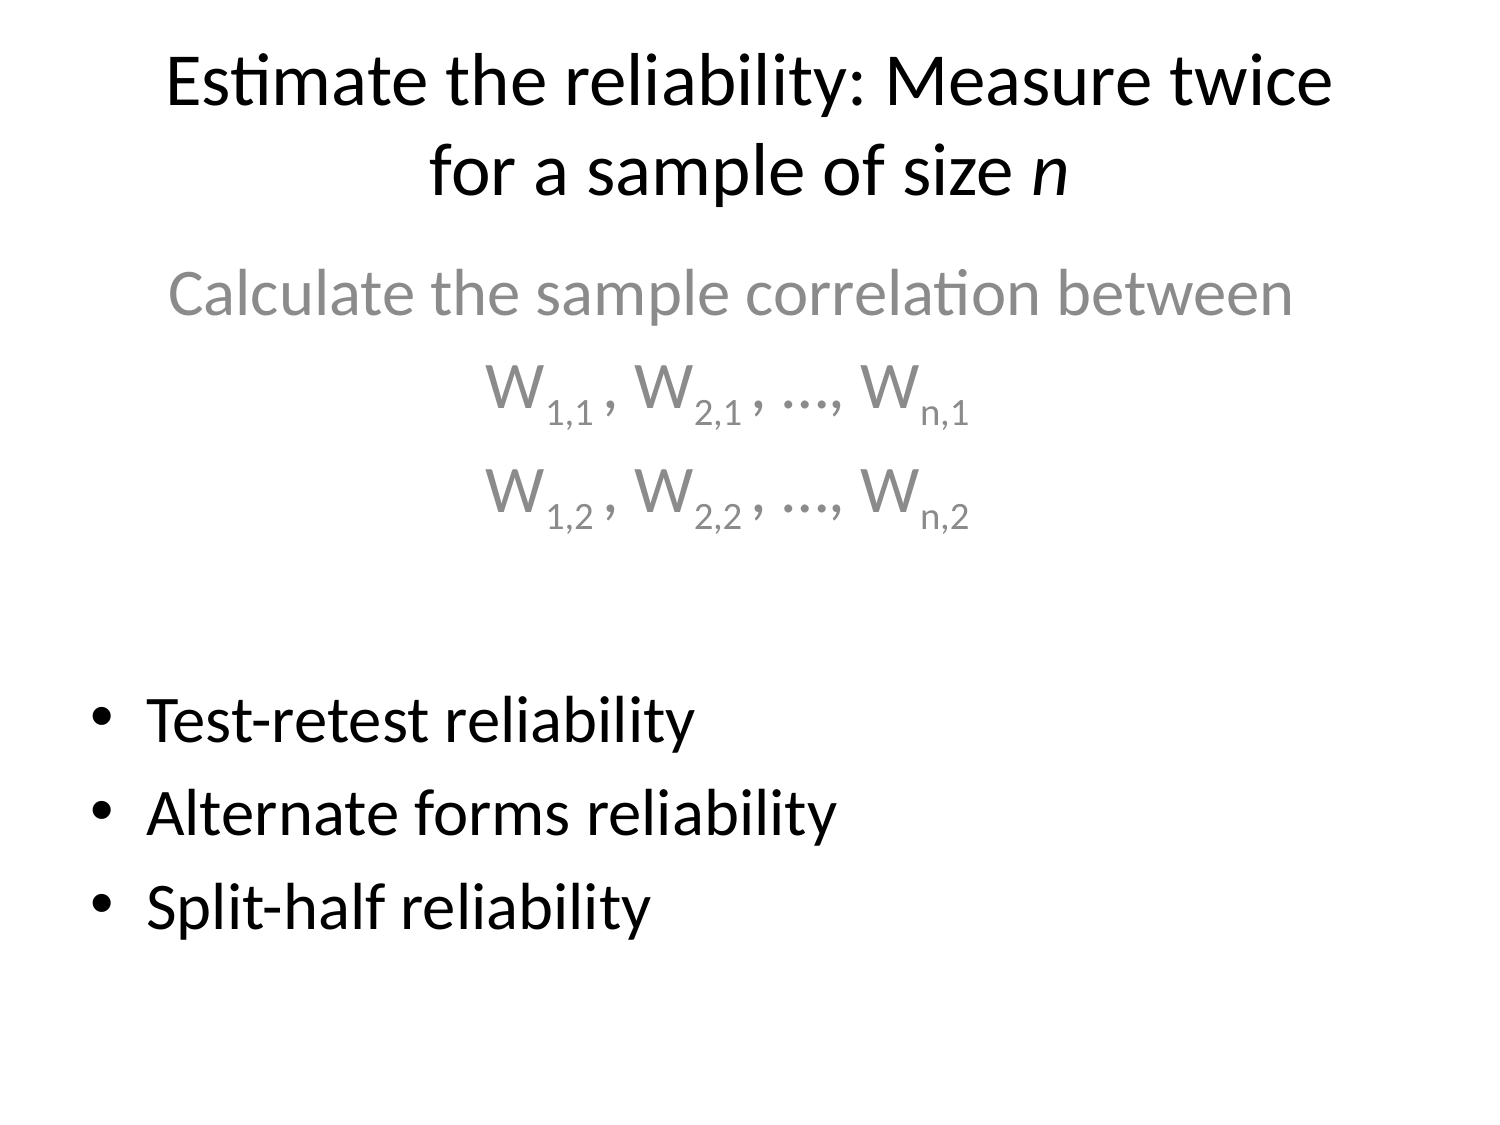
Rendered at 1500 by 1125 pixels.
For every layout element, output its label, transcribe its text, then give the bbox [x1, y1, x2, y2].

title Estimate the reliability: Measure twice for a sample of size n [112, 0, 1388, 241]
text_box Test-retest reliability Alternate forms reliability Split-half reliability [74, 668, 1425, 998]
subtitle Calculate the sample correlation between W1,1 , W2,1 , …, Wn,1 W1,2 , W2,2 , …, Wn,2 [35, 241, 1428, 595]
